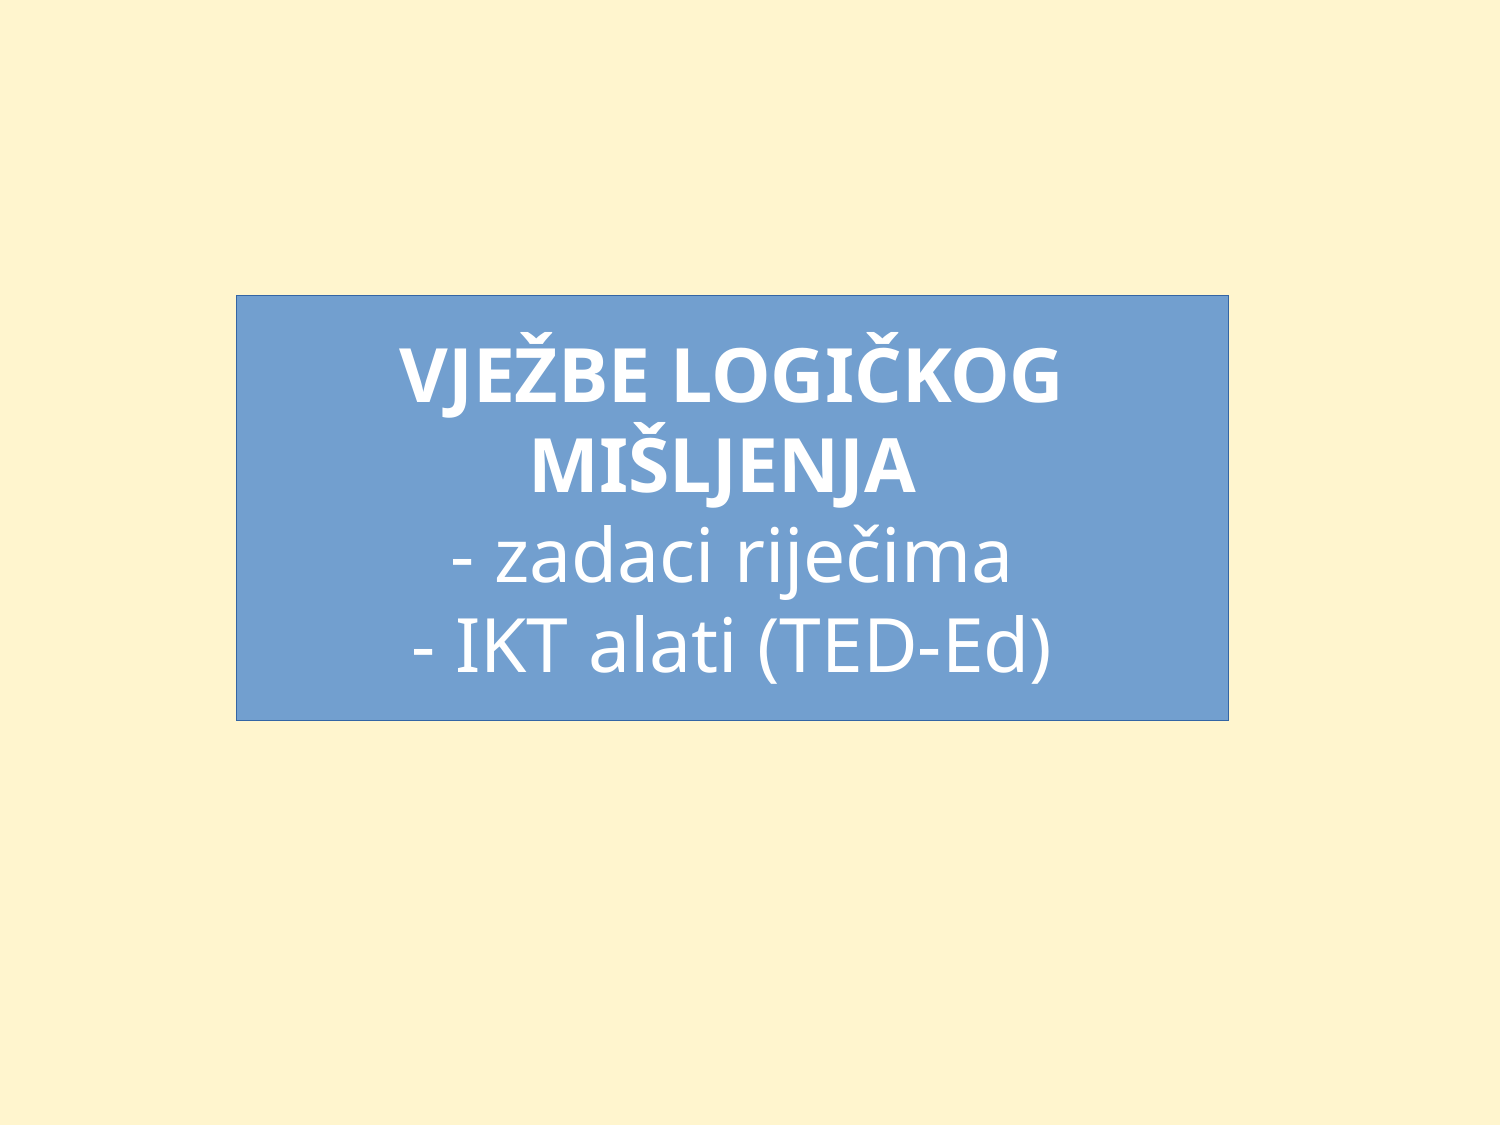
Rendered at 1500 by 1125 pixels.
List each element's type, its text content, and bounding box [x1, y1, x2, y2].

text_box VJEŽBE LOGIČKOG MIŠLJENJA - zadaci riječima - IKT alati (TED-Ed) [236, 295, 1229, 721]
